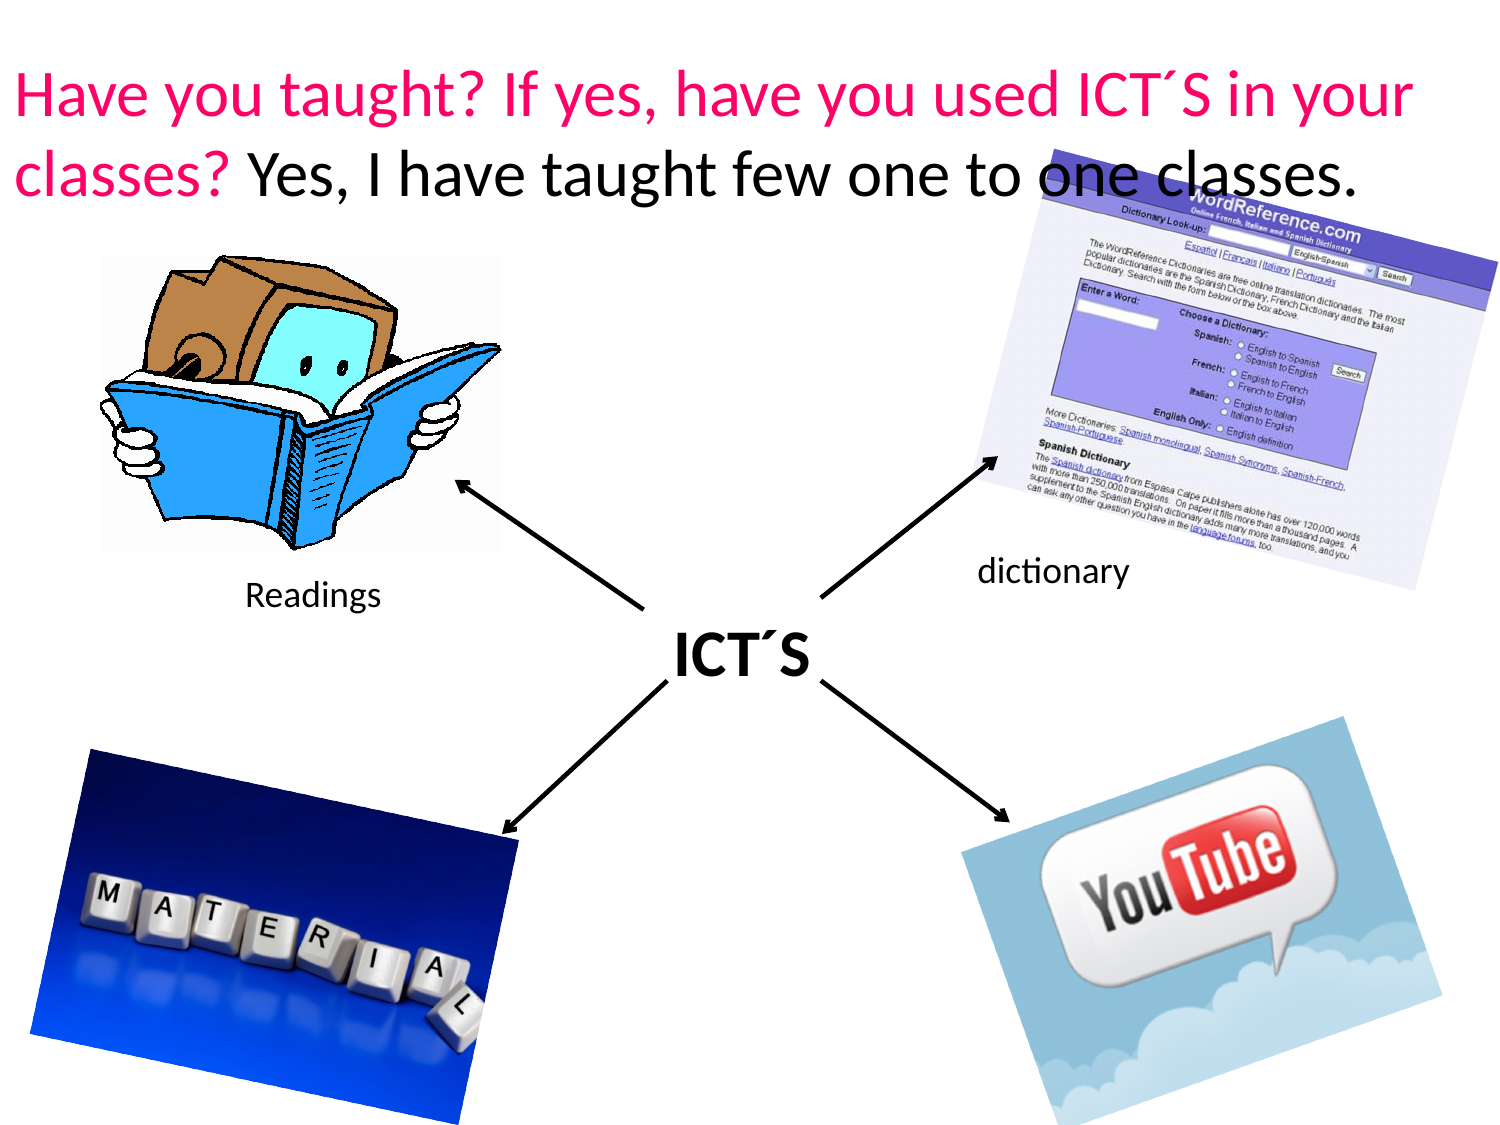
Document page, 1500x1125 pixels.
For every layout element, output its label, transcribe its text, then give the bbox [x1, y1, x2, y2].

picture [962, 717, 1442, 1125]
picture [1004, 200, 1466, 540]
text_box dictionary [1004, 548, 1223, 599]
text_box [820, 680, 1010, 823]
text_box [820, 455, 999, 599]
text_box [501, 680, 668, 835]
picture [30, 749, 518, 1125]
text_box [454, 479, 644, 610]
picture [100, 255, 502, 551]
text_box Readings [230, 562, 431, 623]
text_box Have you taught? If yes, have you used ICT´S in your classes? Yes, I have taught few one to one classes. ICT´S [0, 42, 1500, 698]
